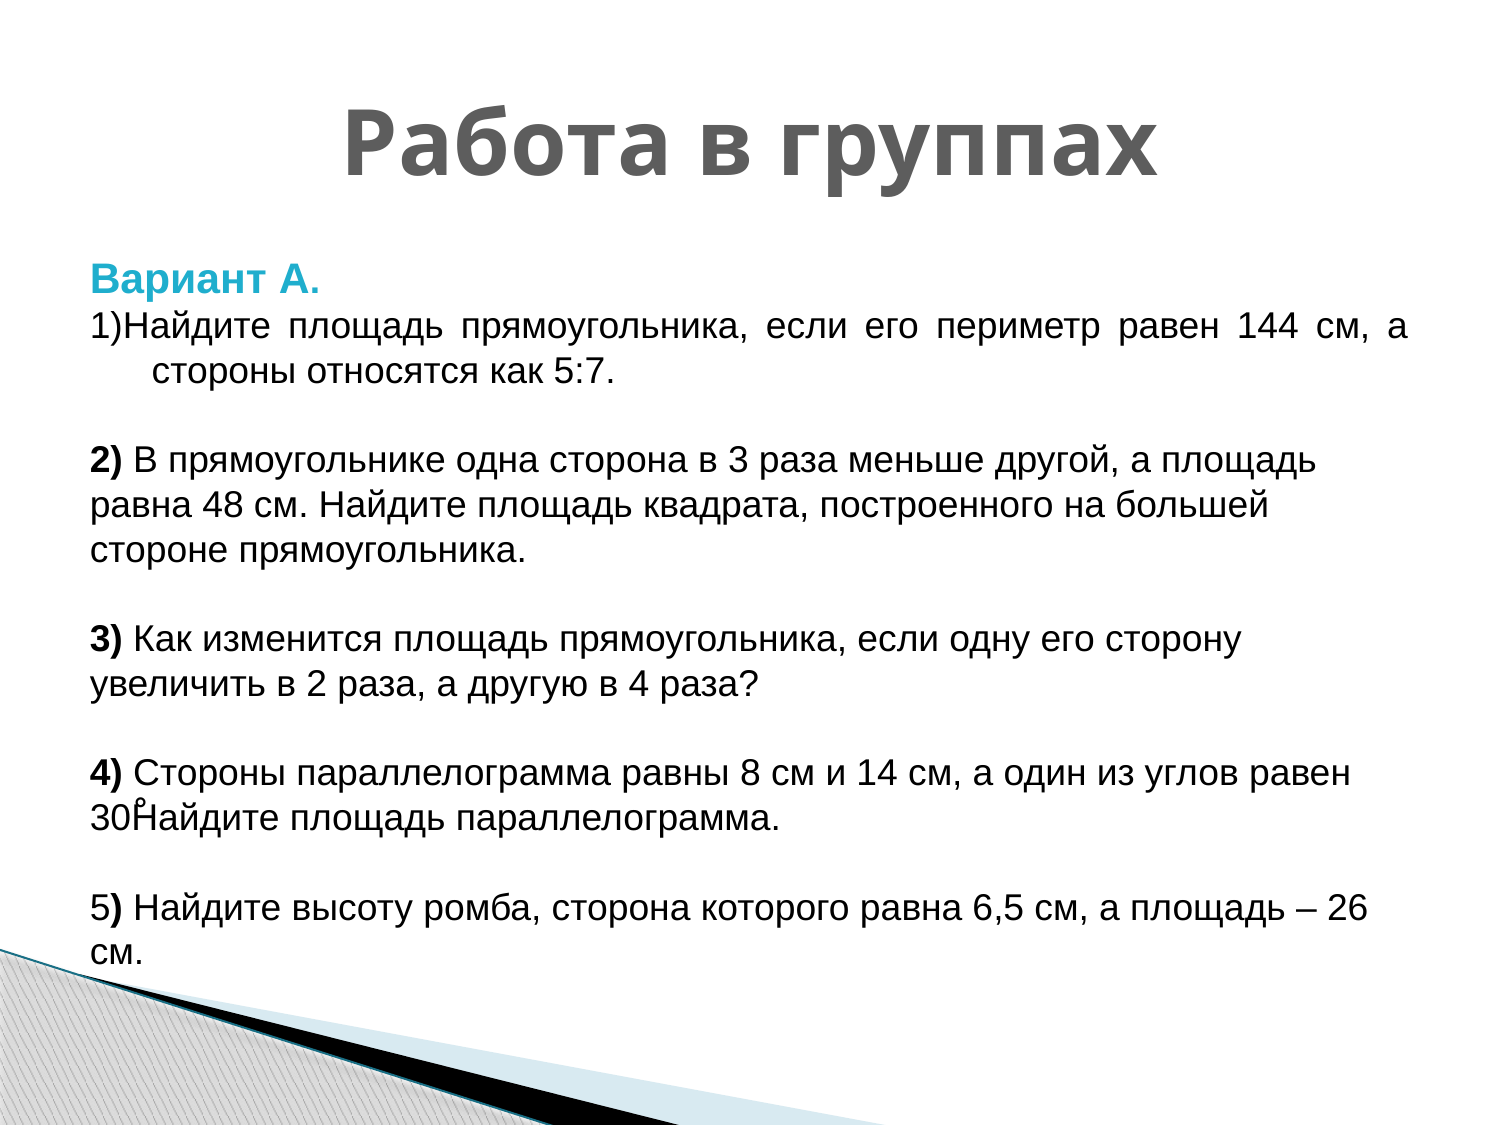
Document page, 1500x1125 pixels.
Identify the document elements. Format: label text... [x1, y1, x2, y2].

title Работа в группах [75, 45, 1425, 233]
list Вариант А. 1)Найдите площадь прямоугольника, если его периметр равен 144 см, а стороны относятся как 5:7. 2) В прямоугольнике одна сторона в 3 раза меньше другой, а площадь равна 48 см. Найдите площадь квадрата, построенного на большей стороне прямоугольника. 3) Как изменится площадь прямоугольника, если одну его сторону увеличить в 2 раза, а другую в 4 раза? 4) Стороны параллелограмма равны 8 см и 14 см, а один из углов равен 30ْНайдите площадь параллелограмма. 5) Найдите высоту ромба, сторона которого равна 6,5 см, а площадь – 26 см. [75, 243, 1425, 986]
